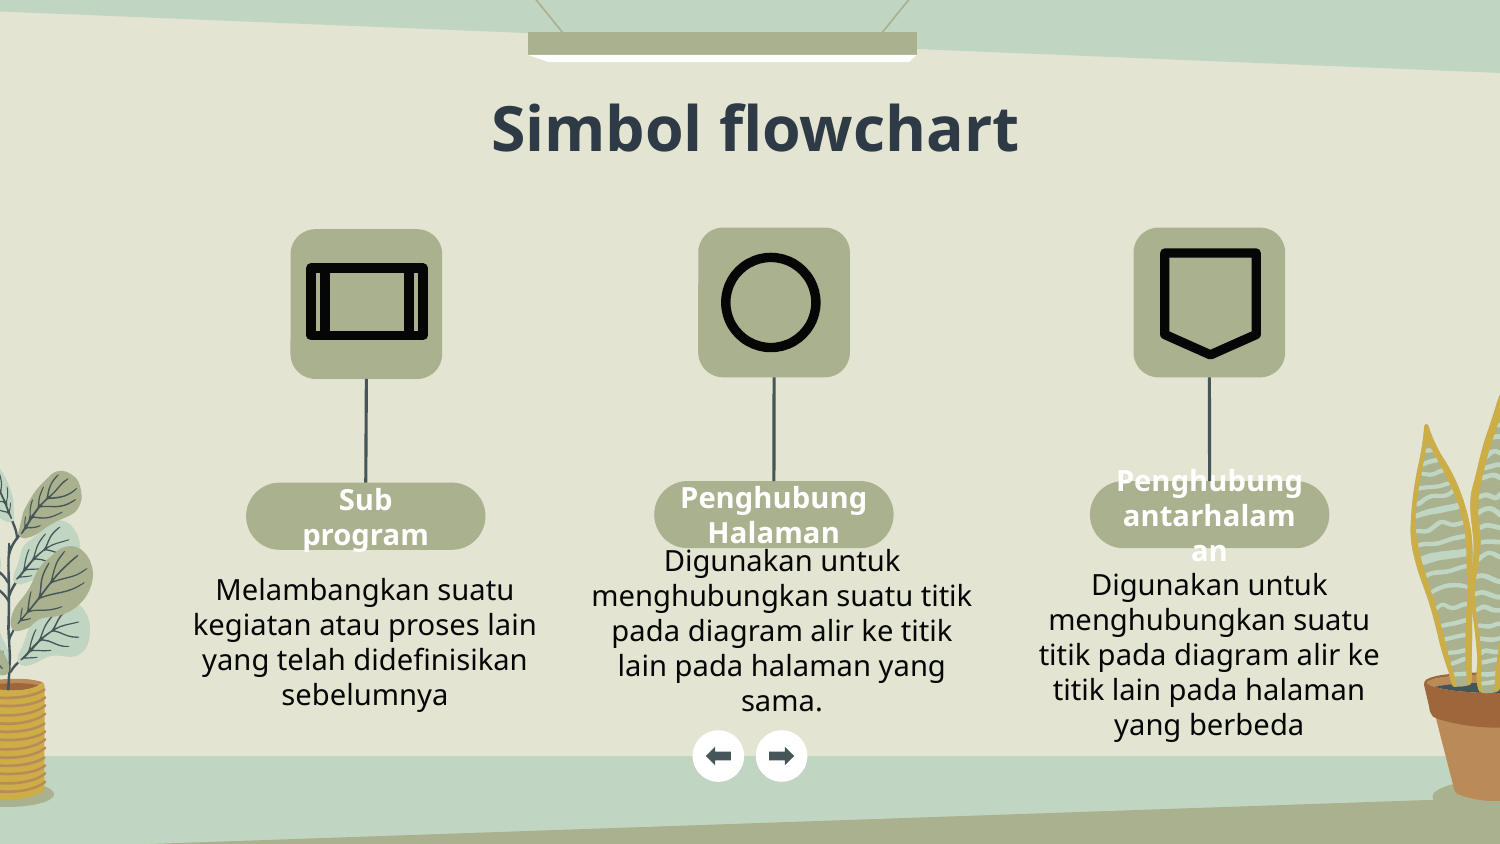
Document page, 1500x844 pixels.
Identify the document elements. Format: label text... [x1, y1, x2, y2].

text_box [692, 730, 745, 782]
text_box Sub program [246, 482, 486, 550]
text_box [1133, 227, 1286, 378]
text_box [290, 229, 443, 379]
text_box [1162, 250, 1259, 357]
subtitle Digunakan untuk menghubungkan suatu titik pada diagram alir ke titik lain pada halaman yang berbeda [1016, 599, 1403, 708]
text_box [309, 266, 425, 337]
text_box [755, 730, 808, 782]
text_box [723, 255, 819, 350]
text_box [705, 746, 731, 766]
subtitle Melambangkan suatu kegiatan atau proses lain yang telah didefinisikan sebelumnya [163, 575, 567, 708]
text_box Penghubung antarhalaman [1089, 481, 1330, 549]
subtitle Digunakan untuk menghubungkan suatu titik pada diagram alir ke titik lain pada halaman yang sama. [572, 575, 992, 684]
text_box [698, 227, 850, 378]
text_box Penghubung Halaman [654, 481, 894, 549]
title Simbol flowchart [123, 92, 1388, 160]
text_box [769, 746, 795, 766]
